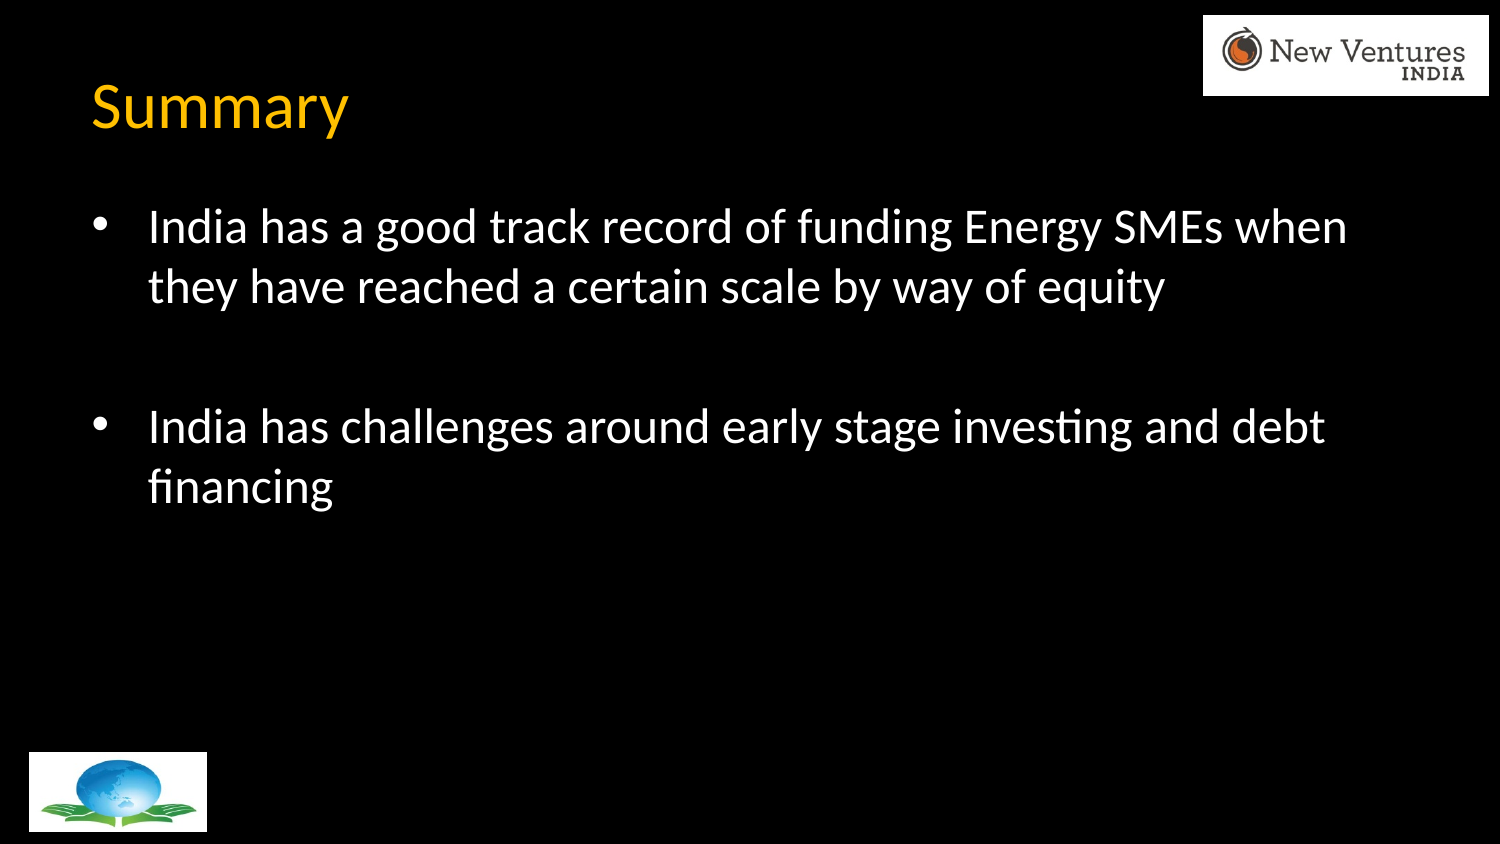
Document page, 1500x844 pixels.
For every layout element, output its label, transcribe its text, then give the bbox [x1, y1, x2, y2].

picture [29, 752, 207, 832]
title Summary [76, 32, 1176, 173]
list India has a good track record of funding Energy SMEs when they have reached a certain scale by way of equity India has challenges around early stage investing and debt financing [76, 185, 1427, 753]
picture [1203, 15, 1489, 96]
